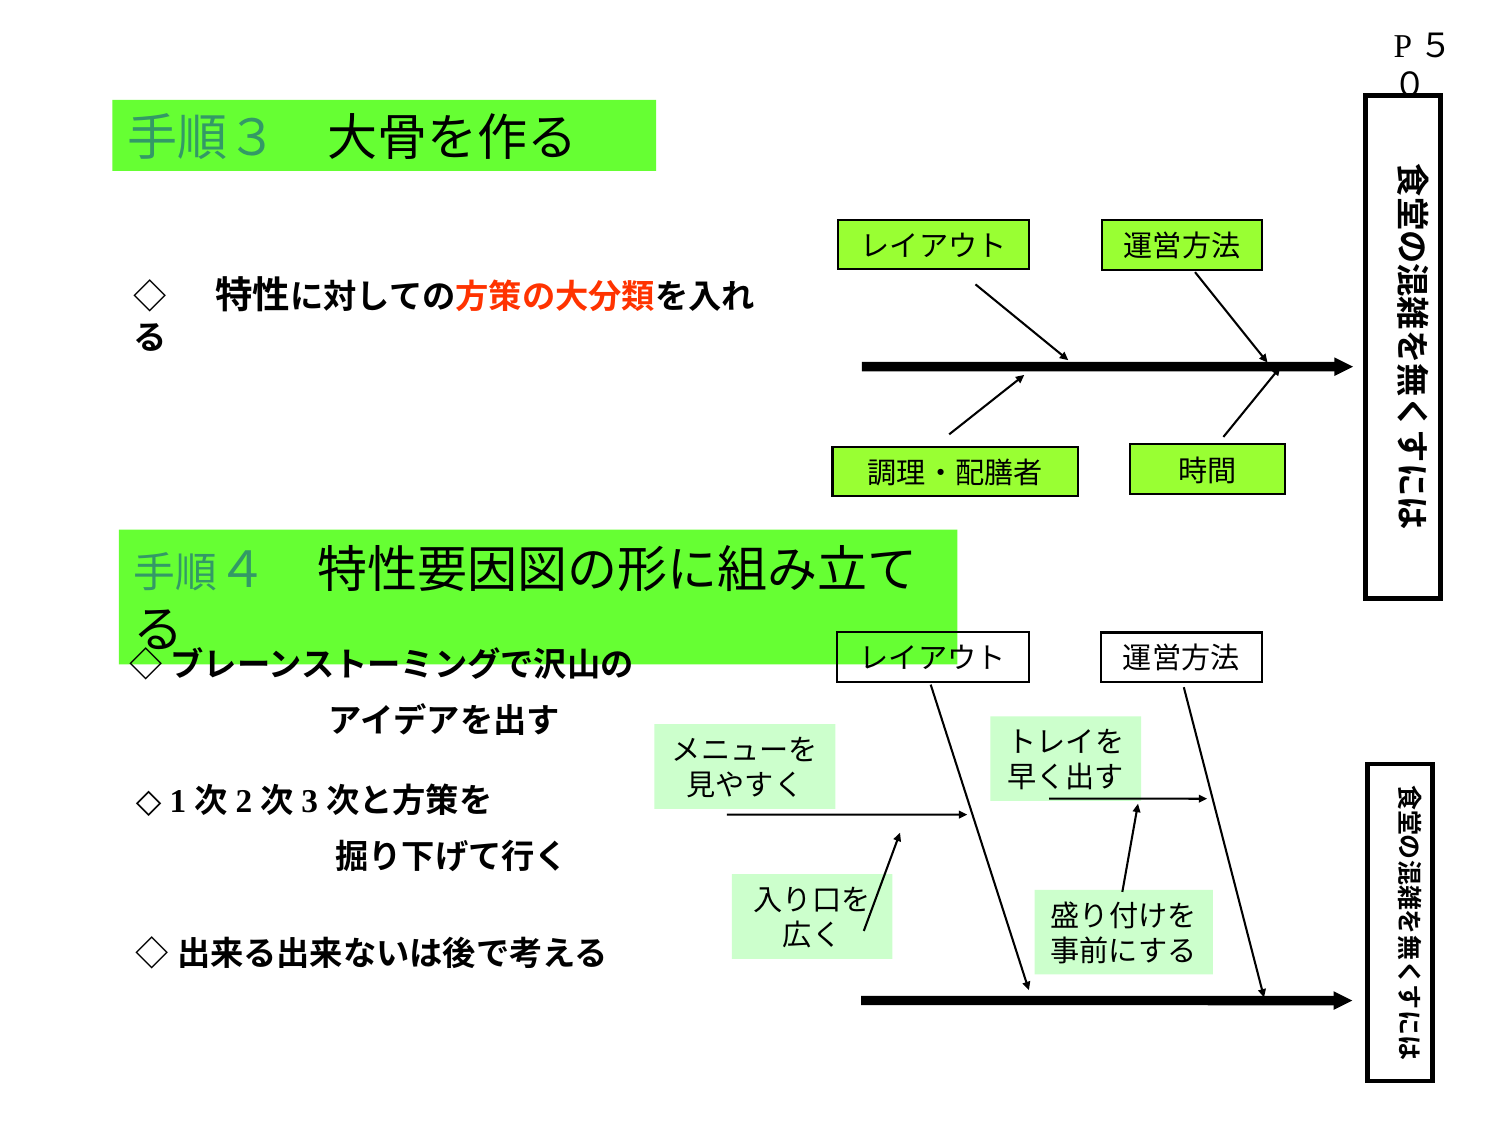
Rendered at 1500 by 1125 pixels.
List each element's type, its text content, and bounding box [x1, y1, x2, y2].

text_box P５０ [1378, 16, 1500, 111]
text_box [118, 529, 1433, 1082]
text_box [112, 94, 1442, 599]
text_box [118, 219, 1286, 499]
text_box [114, 635, 1214, 981]
